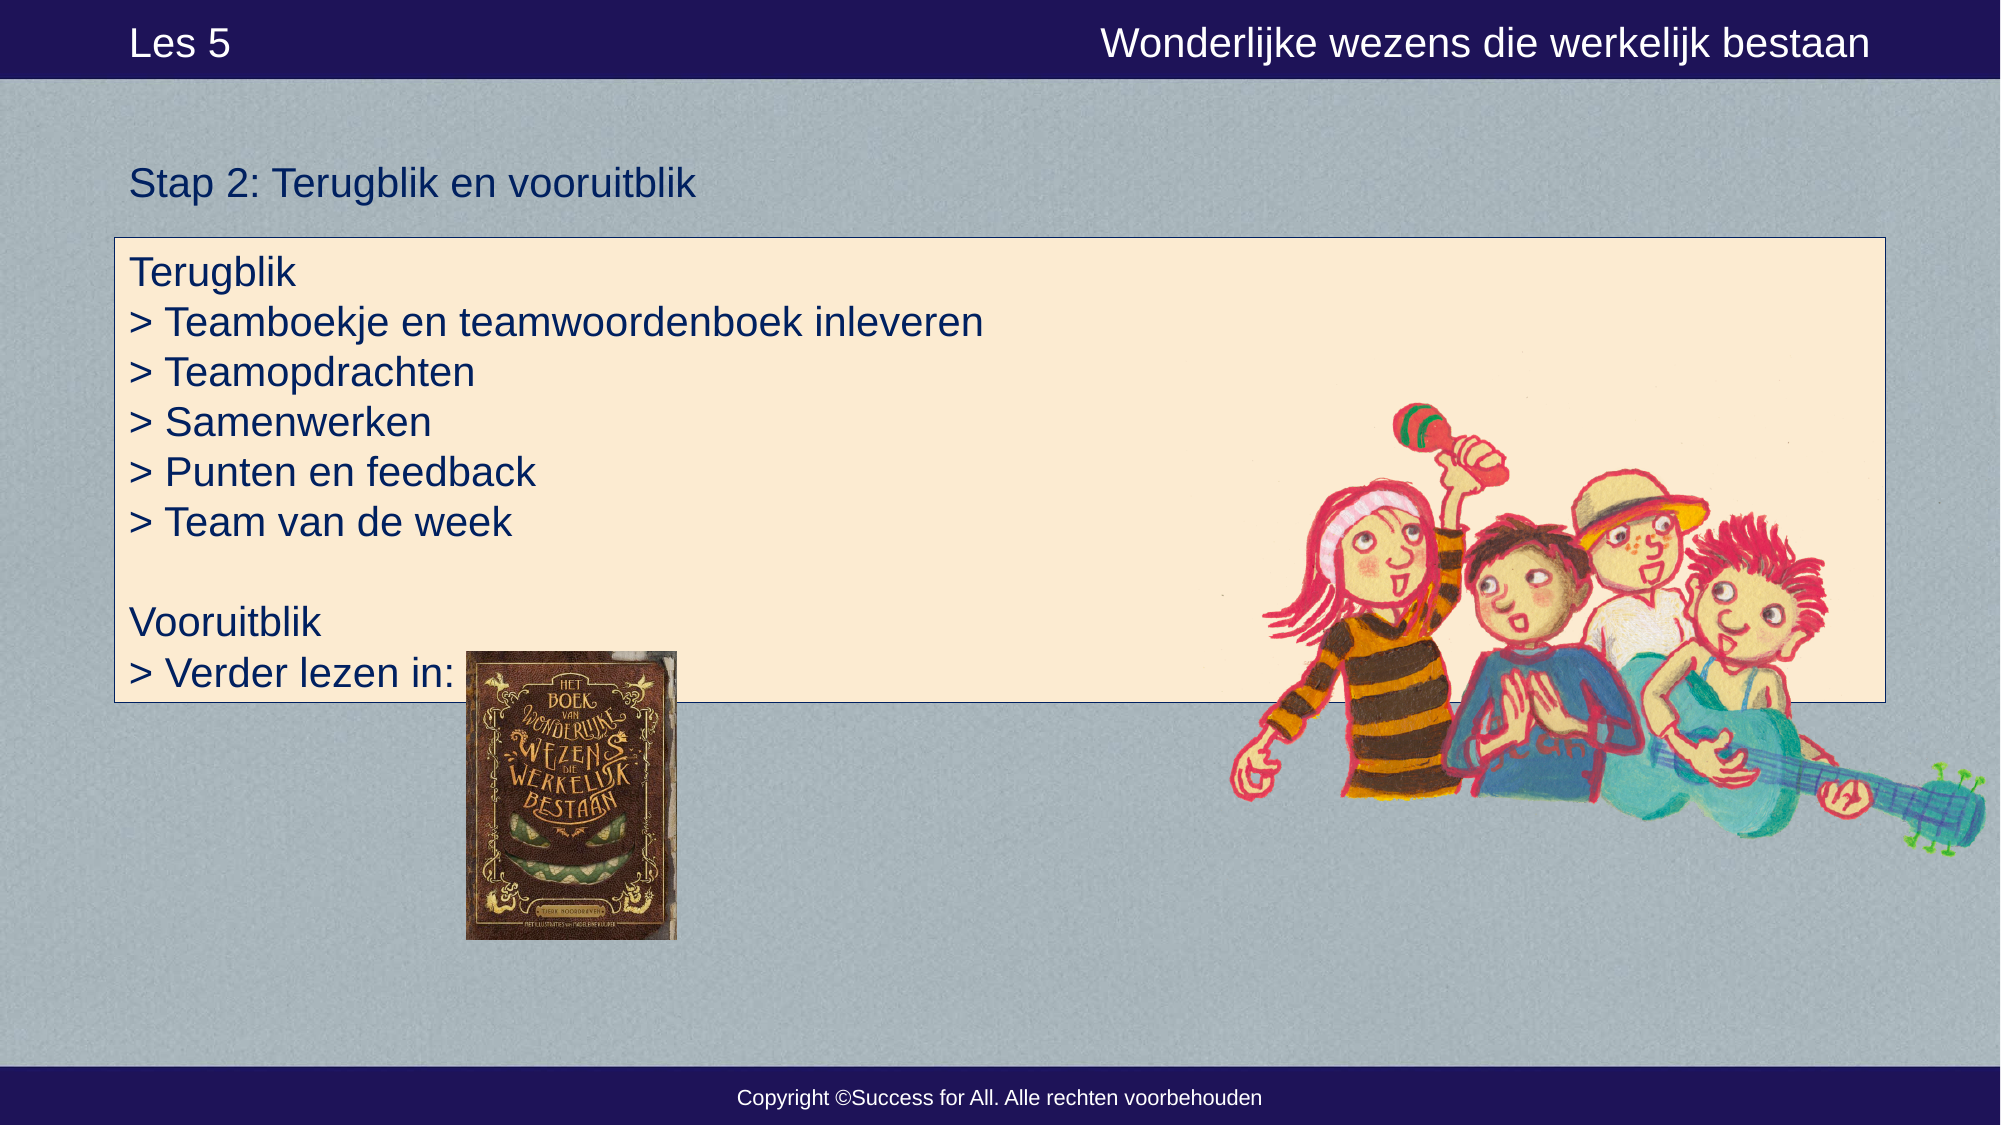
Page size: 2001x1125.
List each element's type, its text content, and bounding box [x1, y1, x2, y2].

text_box Copyright ©Success for All. Alle rechten voorbehouden [0, 1076, 2000, 1125]
picture [0, 0, 2001, 1125]
text_box Les 5 [114, 8, 354, 73]
text_box Stap 2: Terugblik en vooruitblik [113, 148, 1635, 214]
text_box Wonderlijke wezens die werkelijk bestaan [999, 8, 1886, 73]
text_box Terugblik > Teamboekje en teamwoordenboek inleveren > Teamopdrachten > Samenwerken > Punten en feedback > Team van de week Vooruitblik > Verder lezen in: [114, 237, 1886, 703]
